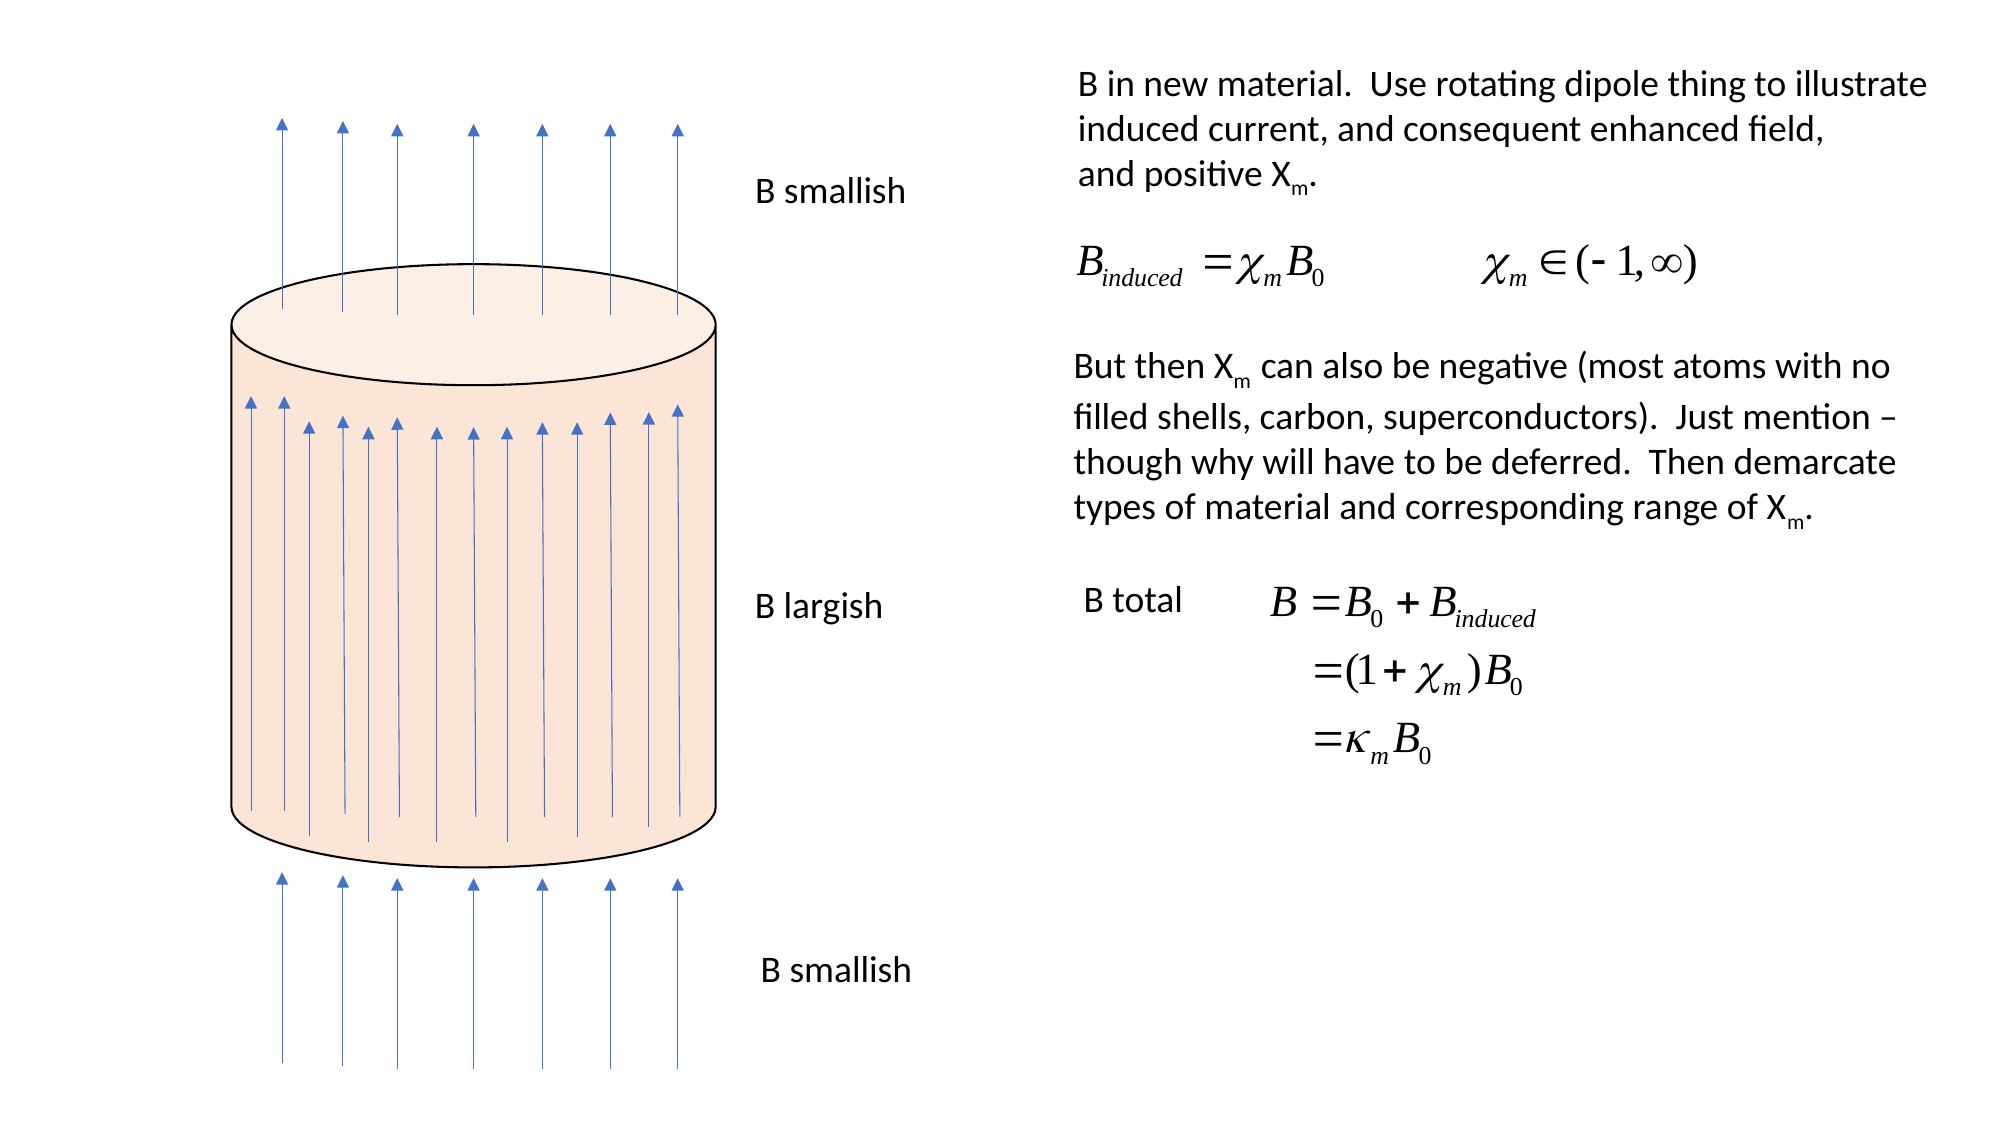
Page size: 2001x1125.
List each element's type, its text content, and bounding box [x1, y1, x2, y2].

text_box B in new material. Use rotating dipole thing to illustrate induced current, and consequent enhanced field, and positive Χm. [1063, 51, 1944, 207]
text_box [283, 272, 342, 289]
text_box [230, 286, 717, 869]
text_box [611, 273, 677, 294]
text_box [1067, 230, 1706, 298]
text_box B total [1068, 567, 1198, 628]
text_box [343, 266, 397, 275]
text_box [1261, 572, 1546, 774]
text_box [543, 265, 610, 276]
text_box [474, 263, 542, 268]
text_box B smallish [745, 937, 928, 998]
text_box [342, 415, 346, 814]
text_box [398, 263, 473, 269]
text_box But then Χm can also be negative (most atoms with no filled shells, carbon, superconductors). Just mention – though why will have to be deferred. Then demarcate types of material and corresponding range of Χm. [1058, 333, 1930, 541]
text_box B largish [740, 573, 899, 634]
text_box B smallish [740, 158, 922, 219]
